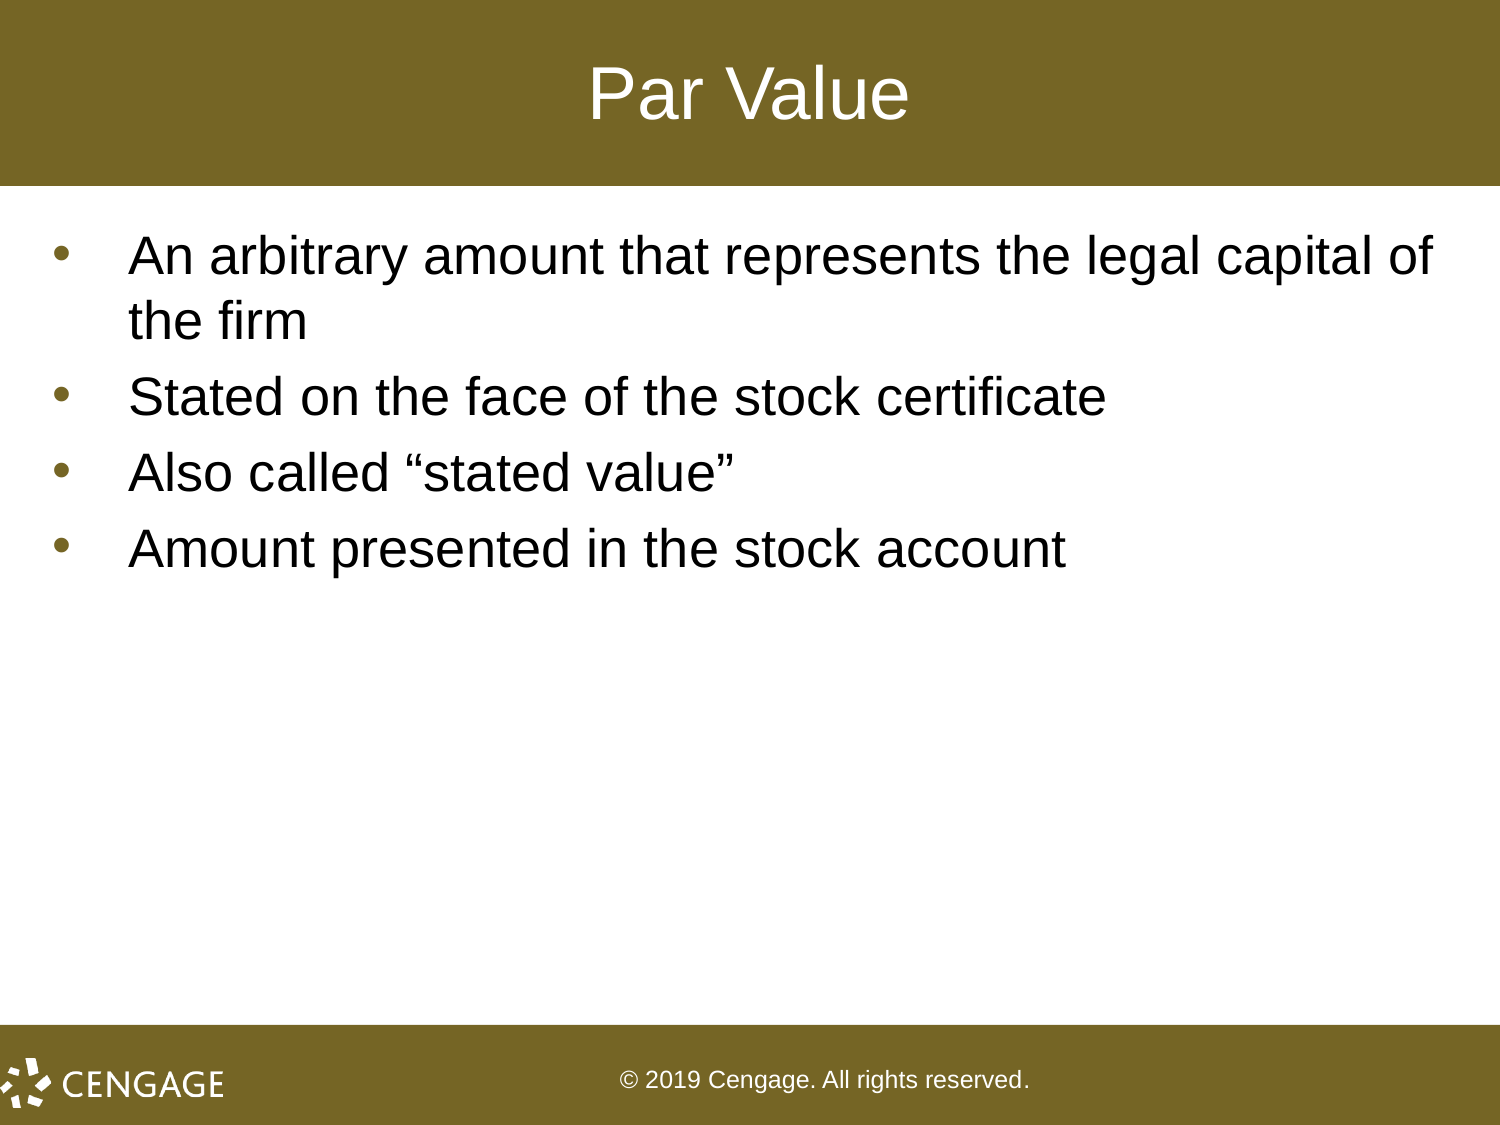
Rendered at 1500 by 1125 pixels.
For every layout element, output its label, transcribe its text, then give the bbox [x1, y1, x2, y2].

list An arbitrary amount that represents the legal capital of the firm Stated on the face of the stock certificate Also called “stated value” Amount presented in the stock account [37, 212, 1475, 993]
picture [0, 1058, 223, 1108]
title Par Value [7, 4, 1493, 175]
